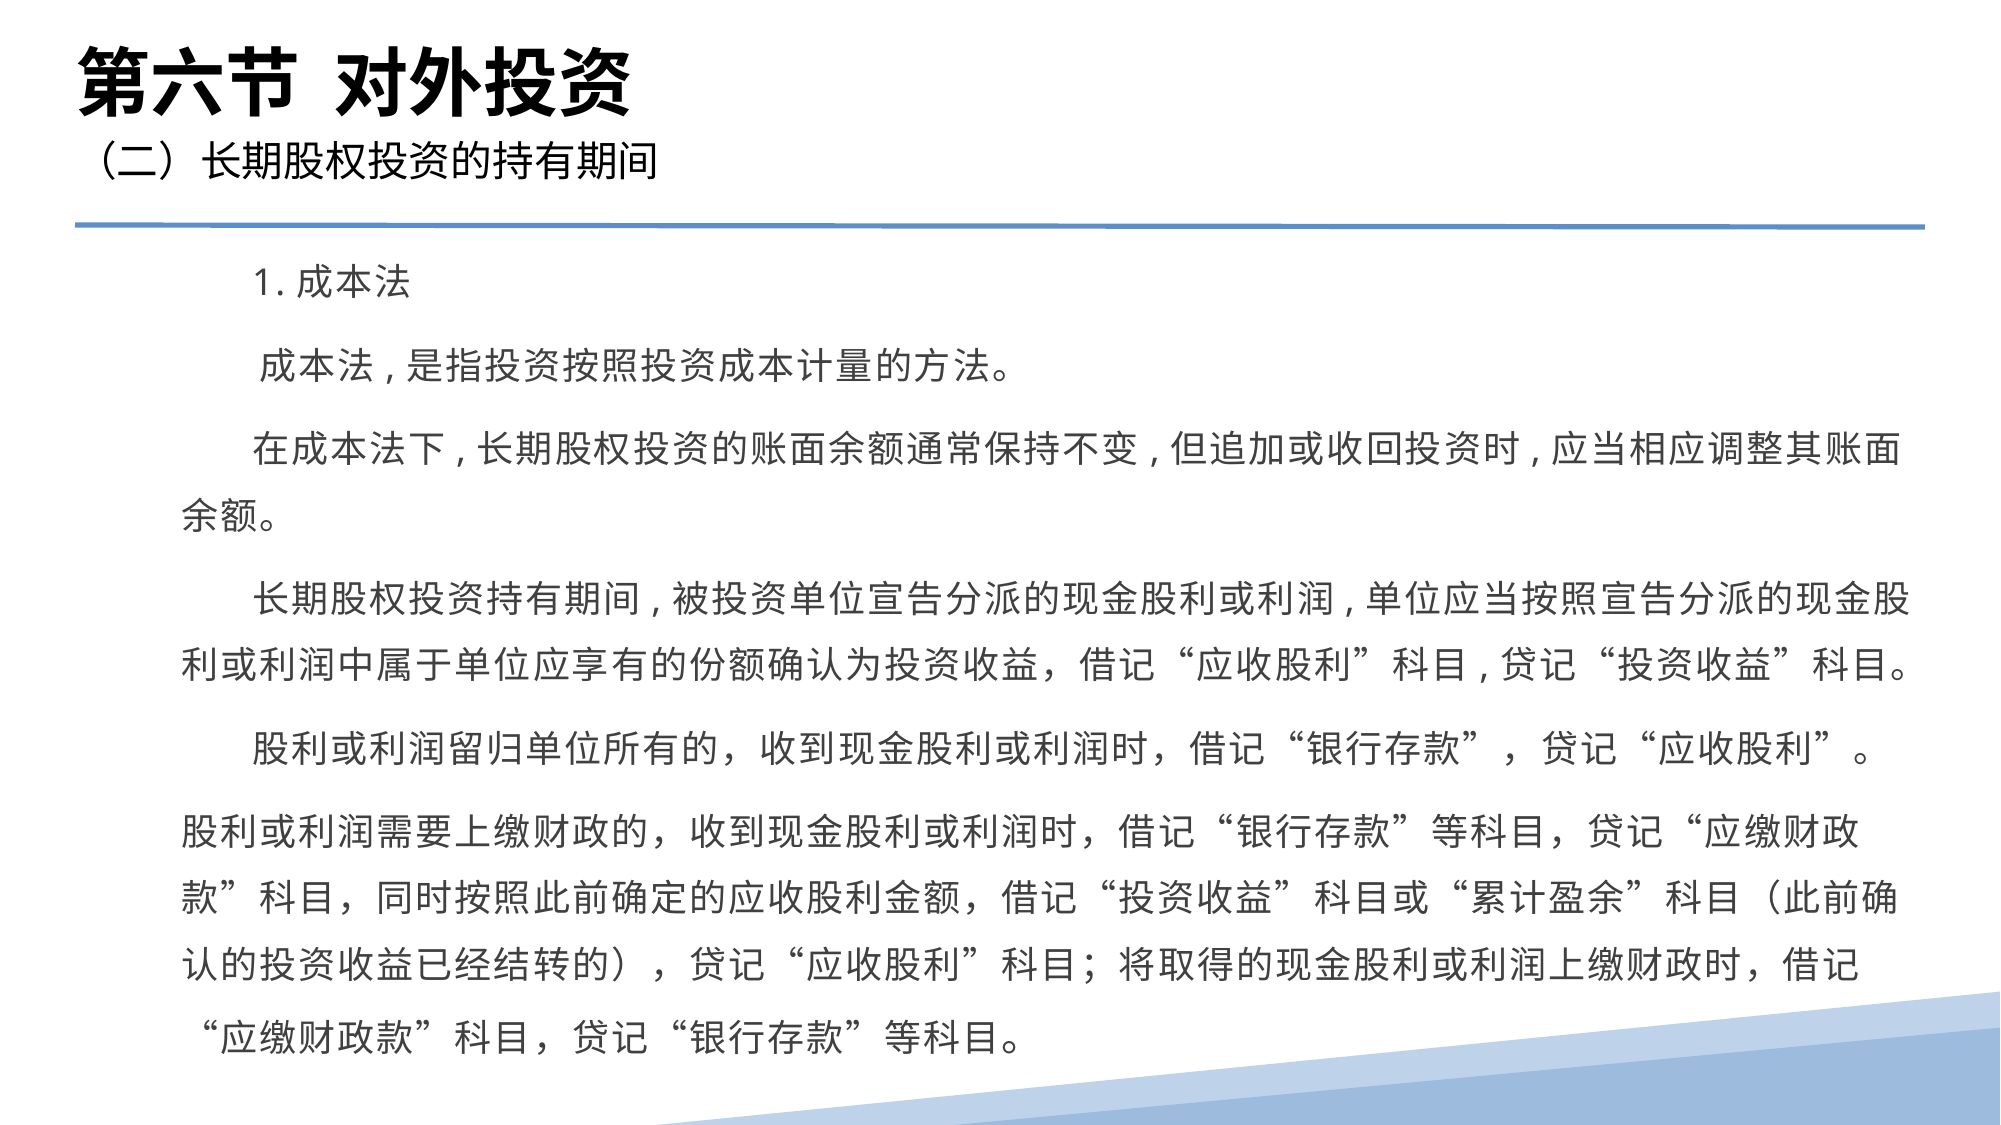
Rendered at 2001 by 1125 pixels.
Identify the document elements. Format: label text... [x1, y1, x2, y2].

text_box （二）长期股权投资的持有期间 [75, 124, 1925, 200]
text_box 第六节 对外投资 [75, 24, 1925, 124]
text_box 1.成本法 成本法,是指投资按照投资成本计量的方法。 在成本法下,长期股权投资的账面余额通常保持不变,但追加或收回投资时,应当相应调整其账面余额。 长期股权投资持有期间,被投资单位宣告分派的现金股利或利润,单位应当按照宣告分派的现金股利或利润中属于单位应享有的份额确认为投资收益，借记“应收股利”科目,贷记“投资收益”科目。 股利或利润留归单位所有的，收到现金股利或利润时，借记“银行存款”，贷记“应收股利”。 股利或利润需要上缴财政的，收到现金股利或利润时，借记“银行存款”等科目，贷记“应缴财政款”科目，同时按照此前确定的应收股利金额，借记“投资收益”科目或“累计盈余”科目（此前确认的投资收益已经结转的），贷记“应收股利”科目；将取得的现金股利或利润上缴财政时，借记“应缴财政款”科目，贷记“银行存款”等科目。 [170, 211, 1940, 1078]
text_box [74, 224, 1925, 228]
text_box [656, 991, 2000, 1125]
